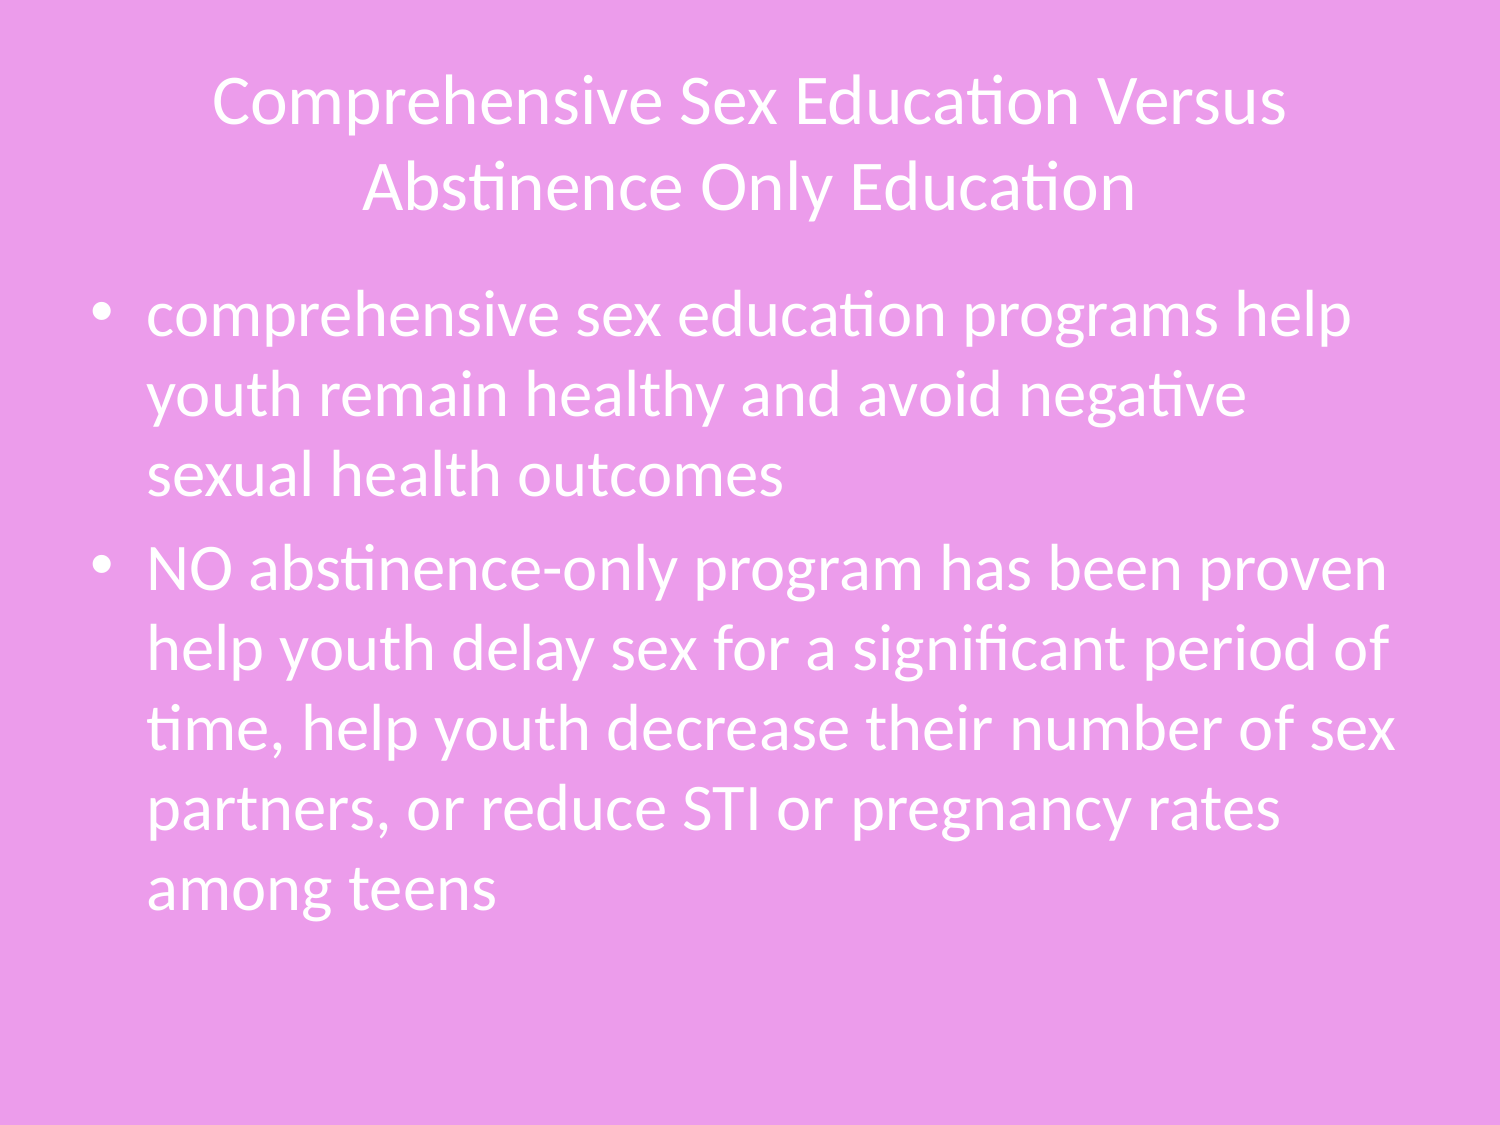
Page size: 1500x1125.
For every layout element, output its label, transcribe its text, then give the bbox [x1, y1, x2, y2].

list comprehensive sex education programs help youth remain healthy and avoid negative sexual health outcomes NO abstinence-only program has been proven help youth delay sex for a significant period of time, help youth decrease their number of sex partners, or reduce STI or pregnancy rates among teens [75, 262, 1425, 1005]
title Comprehensive Sex Education Versus Abstinence Only Education [75, 45, 1425, 233]
